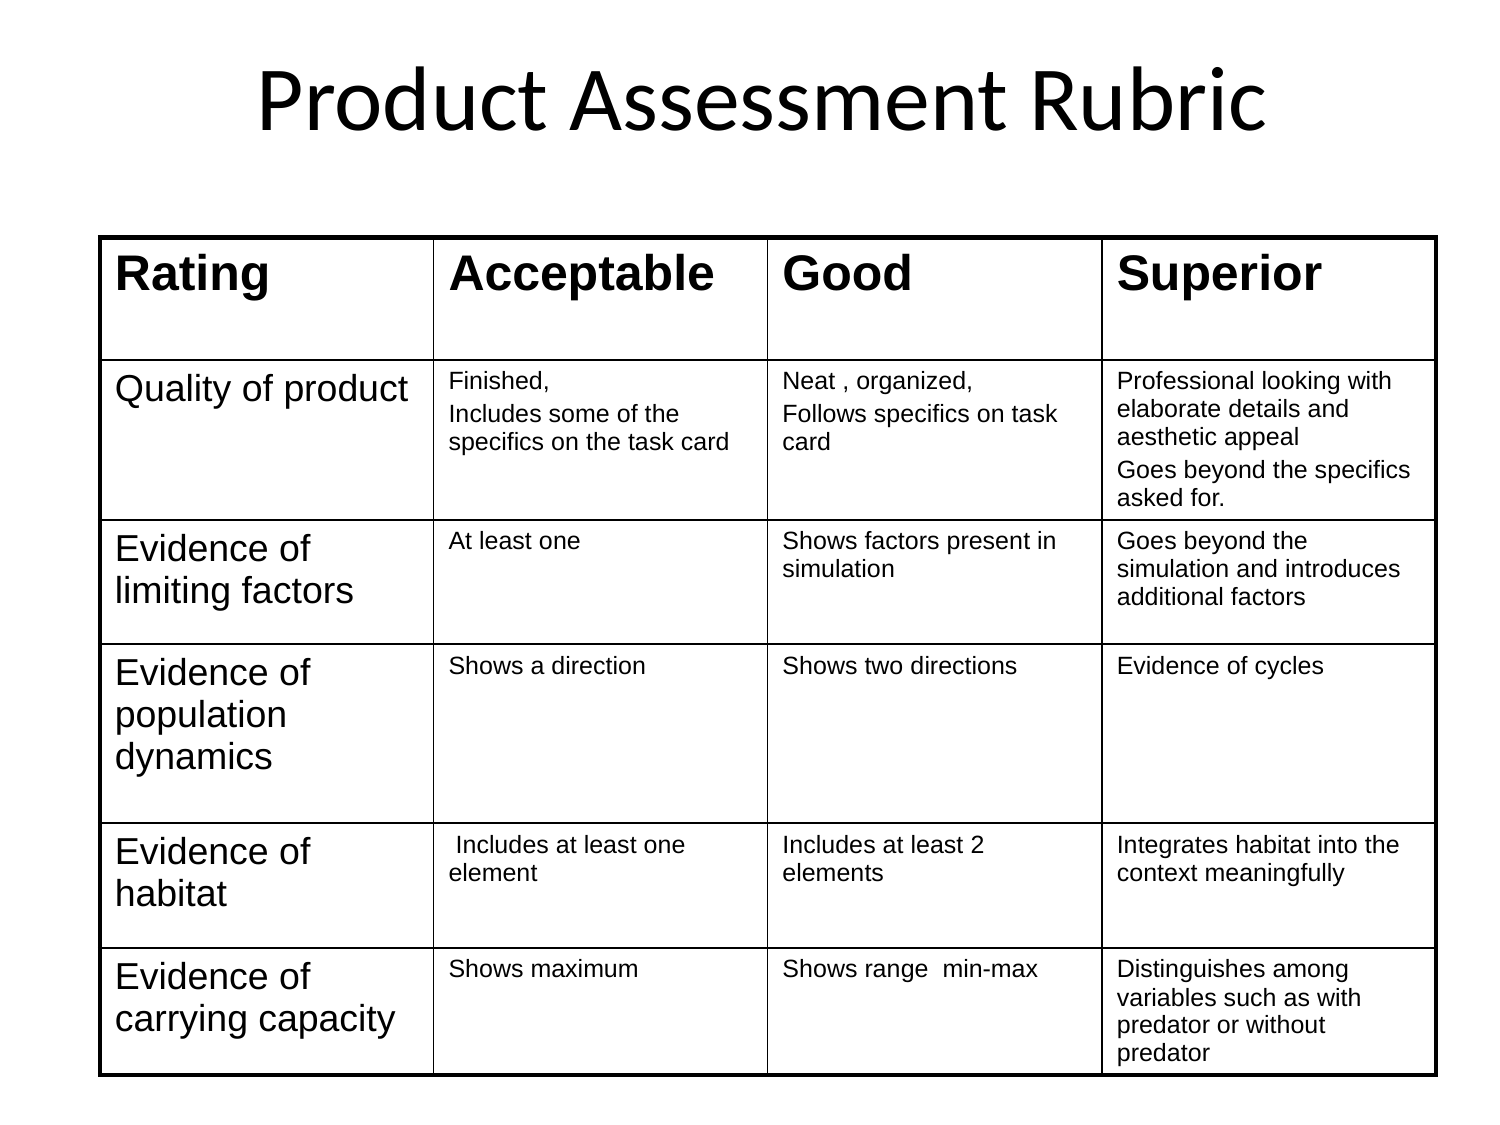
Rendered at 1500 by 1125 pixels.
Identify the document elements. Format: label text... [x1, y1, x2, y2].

table_cell Quality of product [102, 361, 433, 519]
table_cell At least one [434, 521, 767, 643]
table_cell Includes at least one element [434, 824, 767, 947]
table_cell Shows range min-max [768, 949, 1101, 1073]
table_cell Professional looking with elaborate details and aesthetic appeal Goes beyond the specifics asked for. [1103, 361, 1434, 519]
table_header Good [768, 240, 1101, 359]
table_cell Shows factors present in simulation [768, 521, 1101, 643]
title Product Assessment Rubric [112, 0, 1413, 188]
table_cell Shows maximum [434, 949, 767, 1073]
table_cell Integrates habitat into the context meaningfully [1103, 824, 1434, 947]
table_cell Evidence of limiting factors [102, 521, 433, 643]
table_cell Evidence of cycles [1103, 645, 1434, 822]
table_header Acceptable [434, 240, 767, 359]
table_cell Includes at least 2 elements [768, 824, 1101, 947]
table_cell Evidence of habitat [102, 824, 433, 947]
table_cell Distinguishes among variables such as with predator or without predator [1103, 949, 1434, 1073]
table_cell Evidence of population dynamics [102, 645, 433, 822]
table_header Rating [102, 240, 433, 359]
table_cell Finished, Includes some of the specifics on the task card [434, 361, 767, 519]
table_cell Goes beyond the simulation and introduces additional factors [1103, 521, 1434, 643]
table_cell Shows a direction [434, 645, 767, 822]
table_cell Evidence of carrying capacity [102, 949, 433, 1073]
table_header Superior [1103, 240, 1434, 359]
table_cell Neat , organized, Follows specifics on task card [768, 361, 1101, 519]
table_cell Shows two directions [768, 645, 1101, 822]
